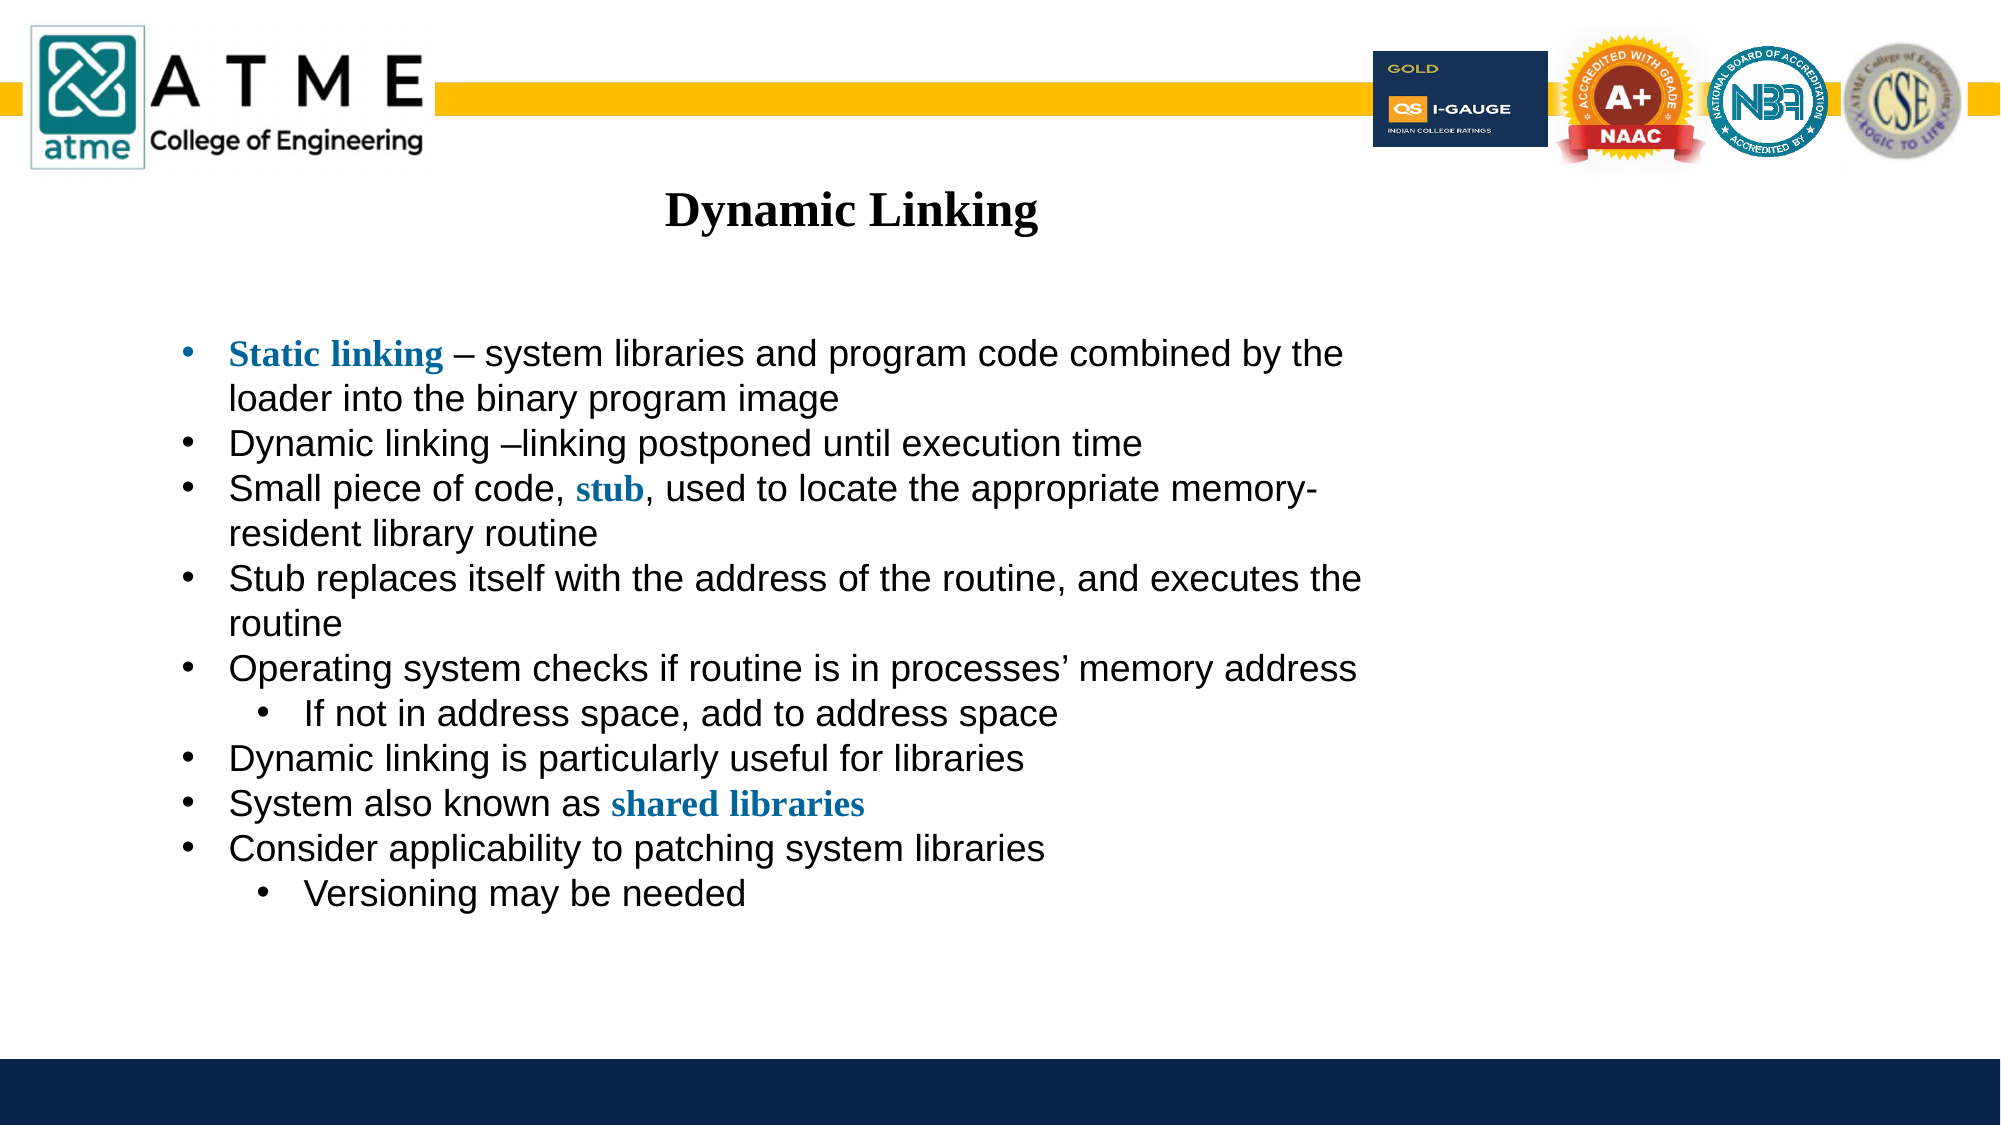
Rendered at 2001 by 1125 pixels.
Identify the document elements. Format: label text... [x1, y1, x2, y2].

list Static linking – system libraries and program code combined by the loader into the binary program image Dynamic linking –linking postponed until execution time Small piece of code, stub, used to locate the appropriate memory-resident library routine Stub replaces itself with the address of the routine, and executes the routine Operating system checks if routine is in processes’ memory address If not in address space, add to address space Dynamic linking is particularly useful for libraries System also known as shared libraries Consider applicability to patching system libraries Versioning may be needed [166, 321, 1425, 1087]
picture [22, 15, 435, 178]
title Dynamic Linking [650, 168, 2000, 264]
picture [1373, 20, 1828, 168]
picture [1840, 26, 1968, 168]
picture [0, 1059, 2001, 1125]
